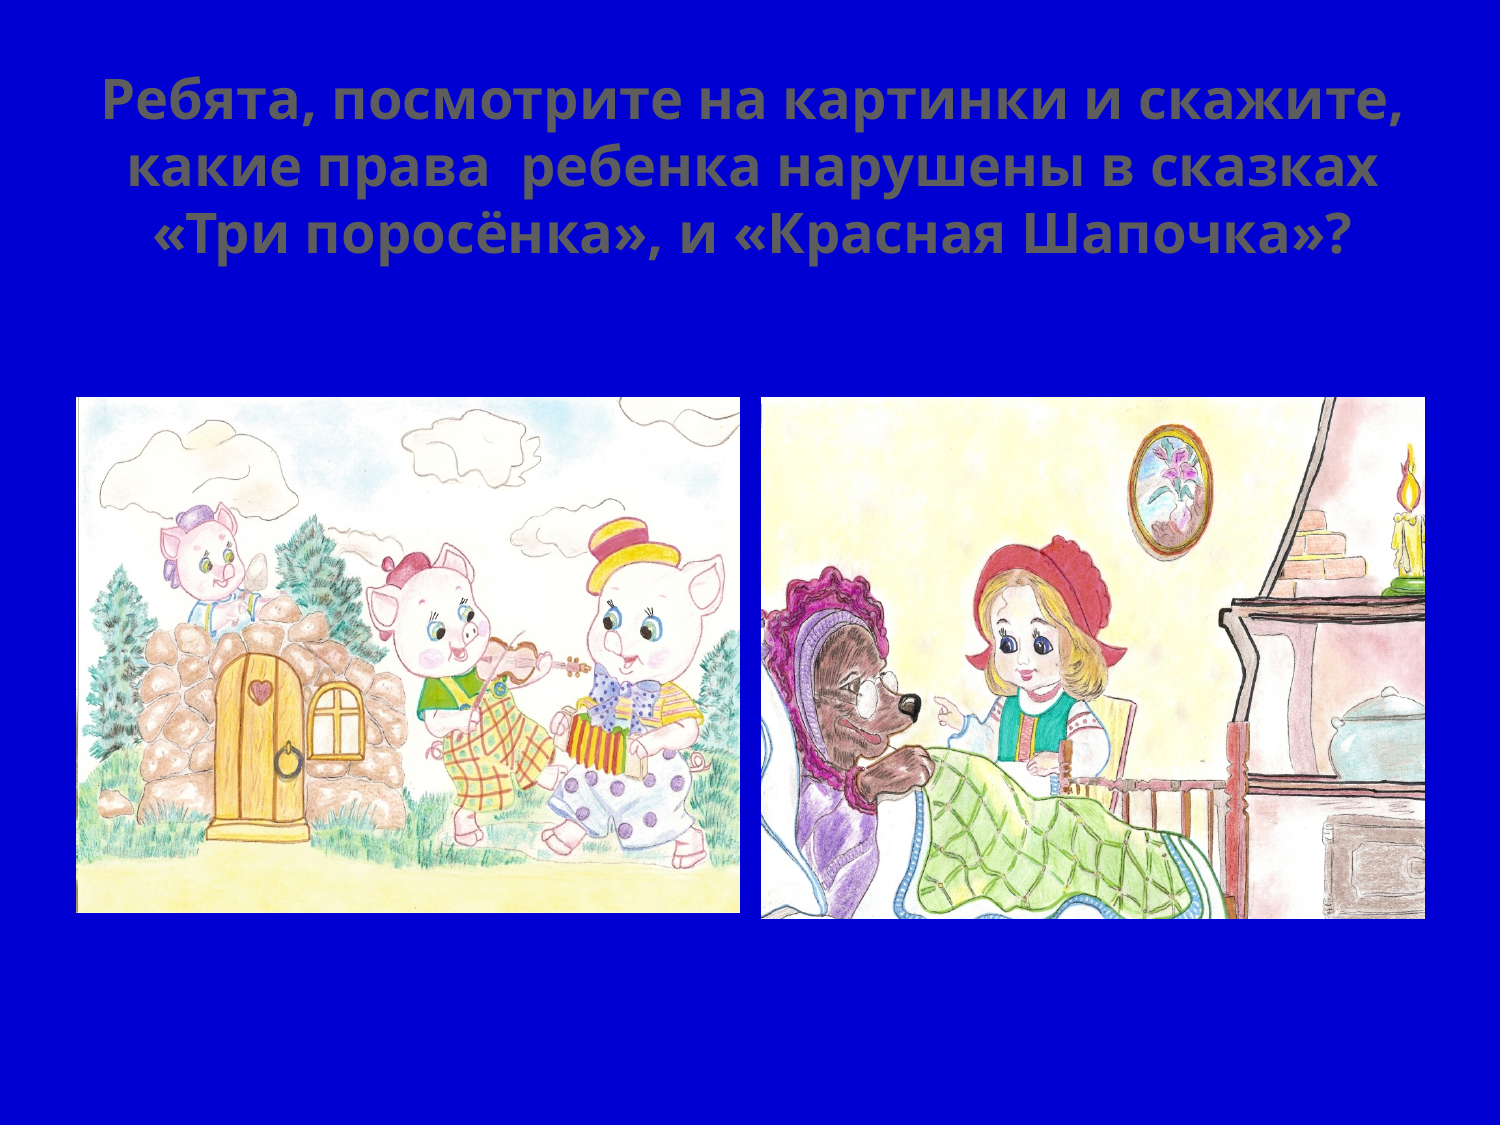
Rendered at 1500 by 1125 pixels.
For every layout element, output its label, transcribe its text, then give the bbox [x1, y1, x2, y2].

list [76, 396, 740, 914]
title Ребята, посмотрите на картинки и скажите, какие права ребенка нарушены в сказках «Три поросёнка», и «Красная Шапочка»? [77, 45, 1429, 283]
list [761, 396, 1425, 920]
